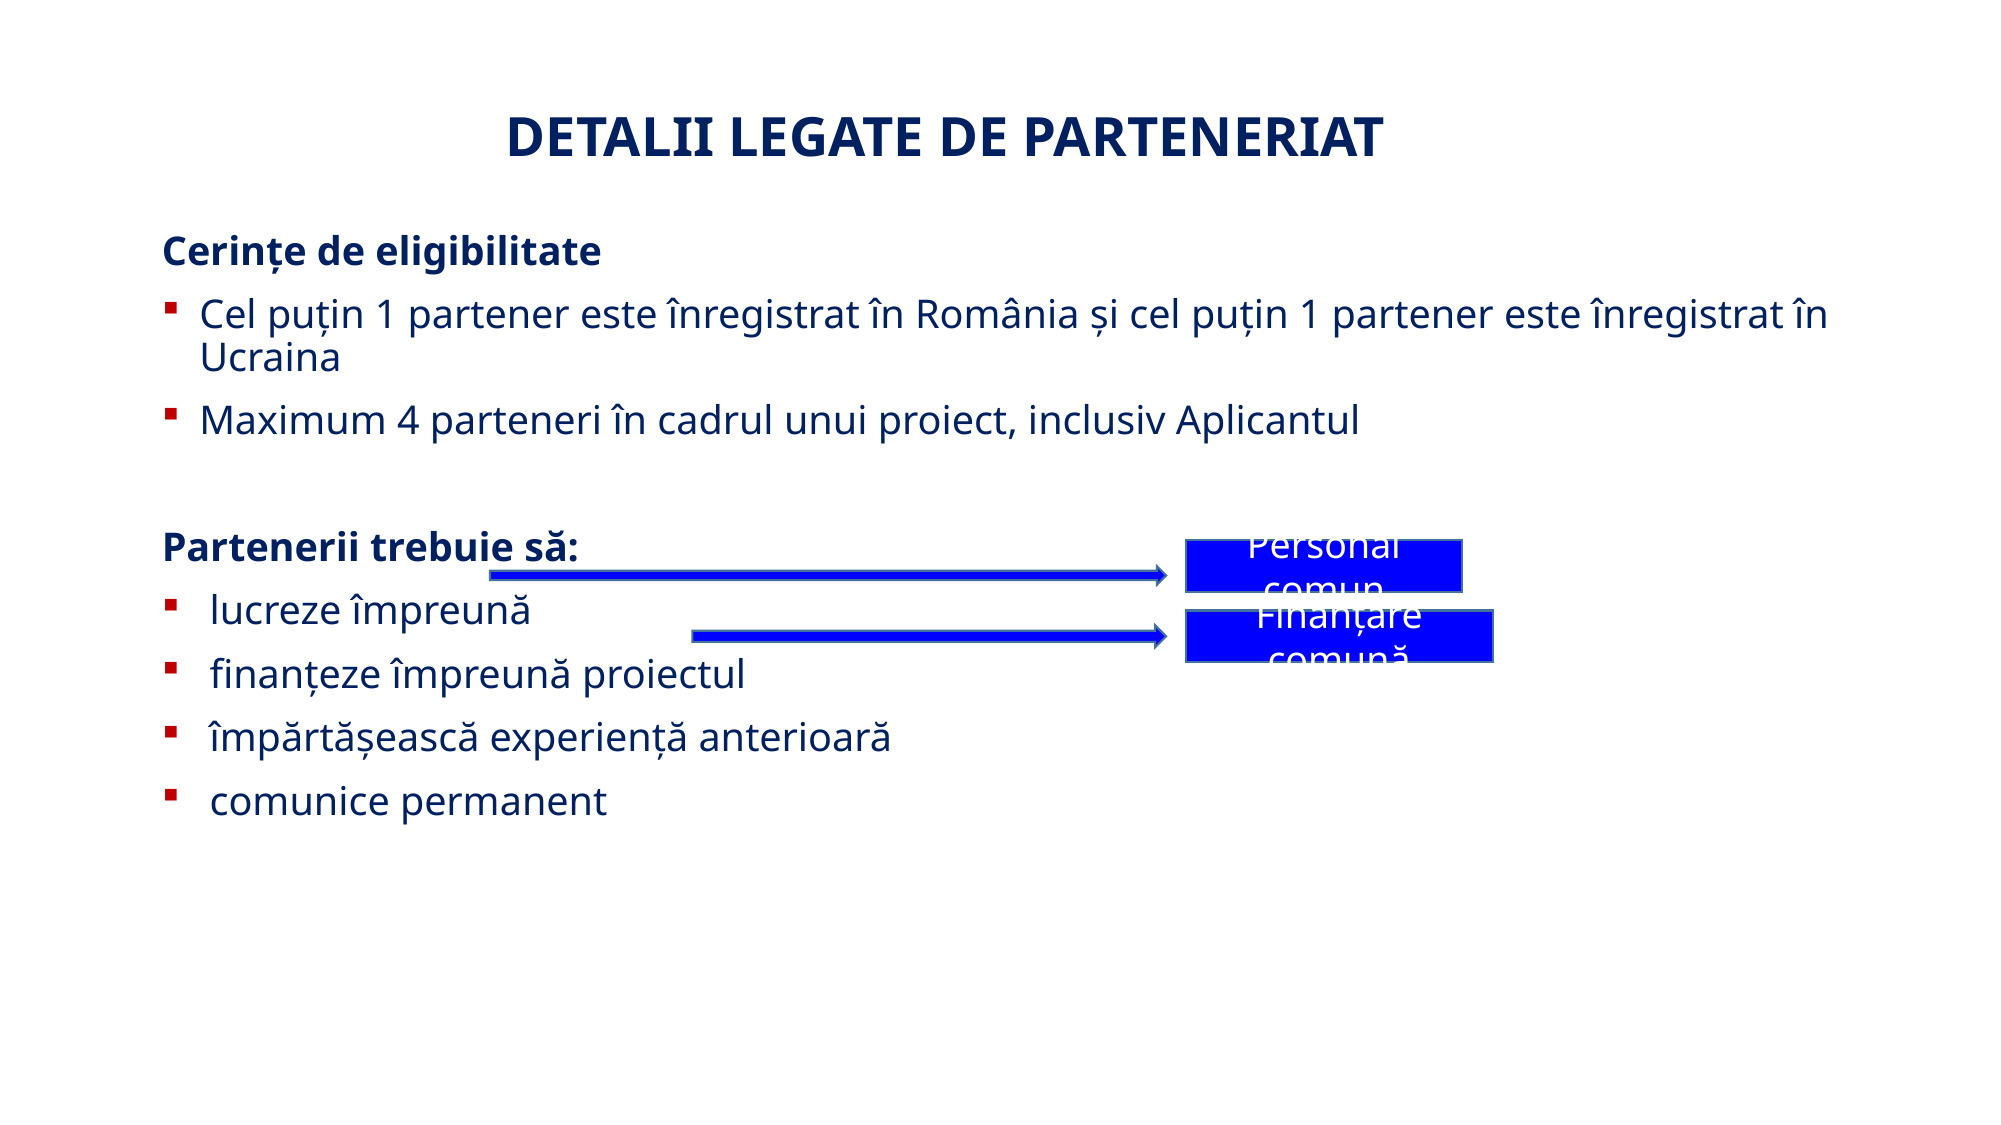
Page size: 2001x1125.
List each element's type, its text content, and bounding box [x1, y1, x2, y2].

text_box Personal comun [1185, 539, 1463, 593]
text_box [488, 563, 1168, 588]
text_box [691, 622, 1168, 650]
list Cerințe de eligibilitate Cel puțin 1 partener este înregistrat în România și cel puțin 1 partener este înregistrat în Ucraina Maximum 4 parteneri în cadrul unui proiect, inclusiv Aplicantul Partenerii trebuie să: lucreze împreună finanțeze împreună proiectul împărtășească experiență anterioară comunice permanent [146, 223, 1872, 924]
text_box DETALII LEGATE DE PARTENERIAT [443, 94, 1463, 175]
text_box Finanțare comună [1185, 609, 1494, 663]
